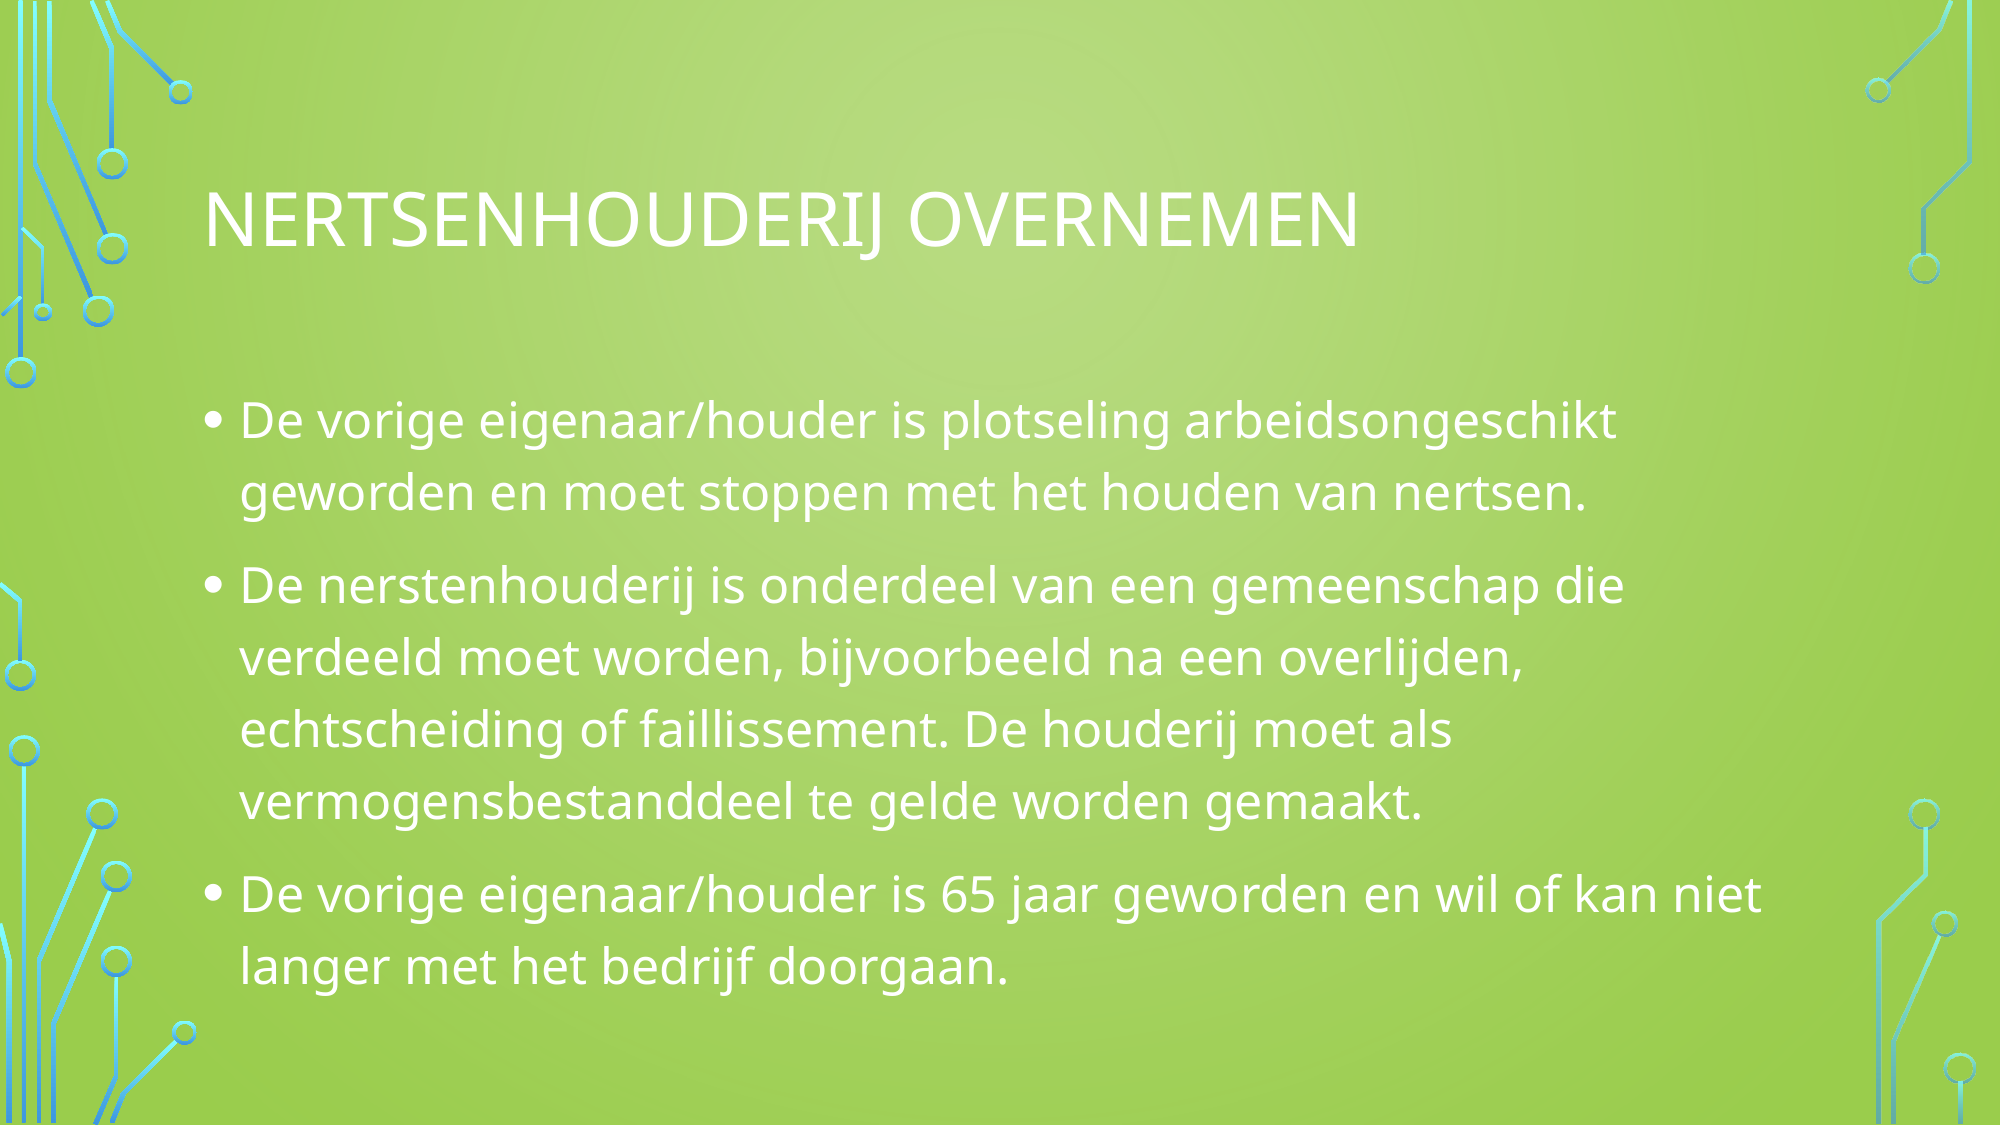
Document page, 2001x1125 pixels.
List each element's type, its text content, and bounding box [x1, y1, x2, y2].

title Nertsenhouderij overnemen [187, 101, 1813, 344]
list De vorige eigenaar/houder is plotseling arbeidsongeschikt geworden en moet stoppen met het houden van nertsen. De nerstenhouderij is onderdeel van een gemeenschap die verdeeld moet worden, bijvoorbeeld na een overlijden, echtscheiding of faillissement. De houderij moet als vermogensbestanddeel te gelde worden gemaakt. De vorige eigenaar/houder is 65 jaar geworden en wil of kan niet langer met het bedrijf doorgaan. [187, 369, 1813, 950]
